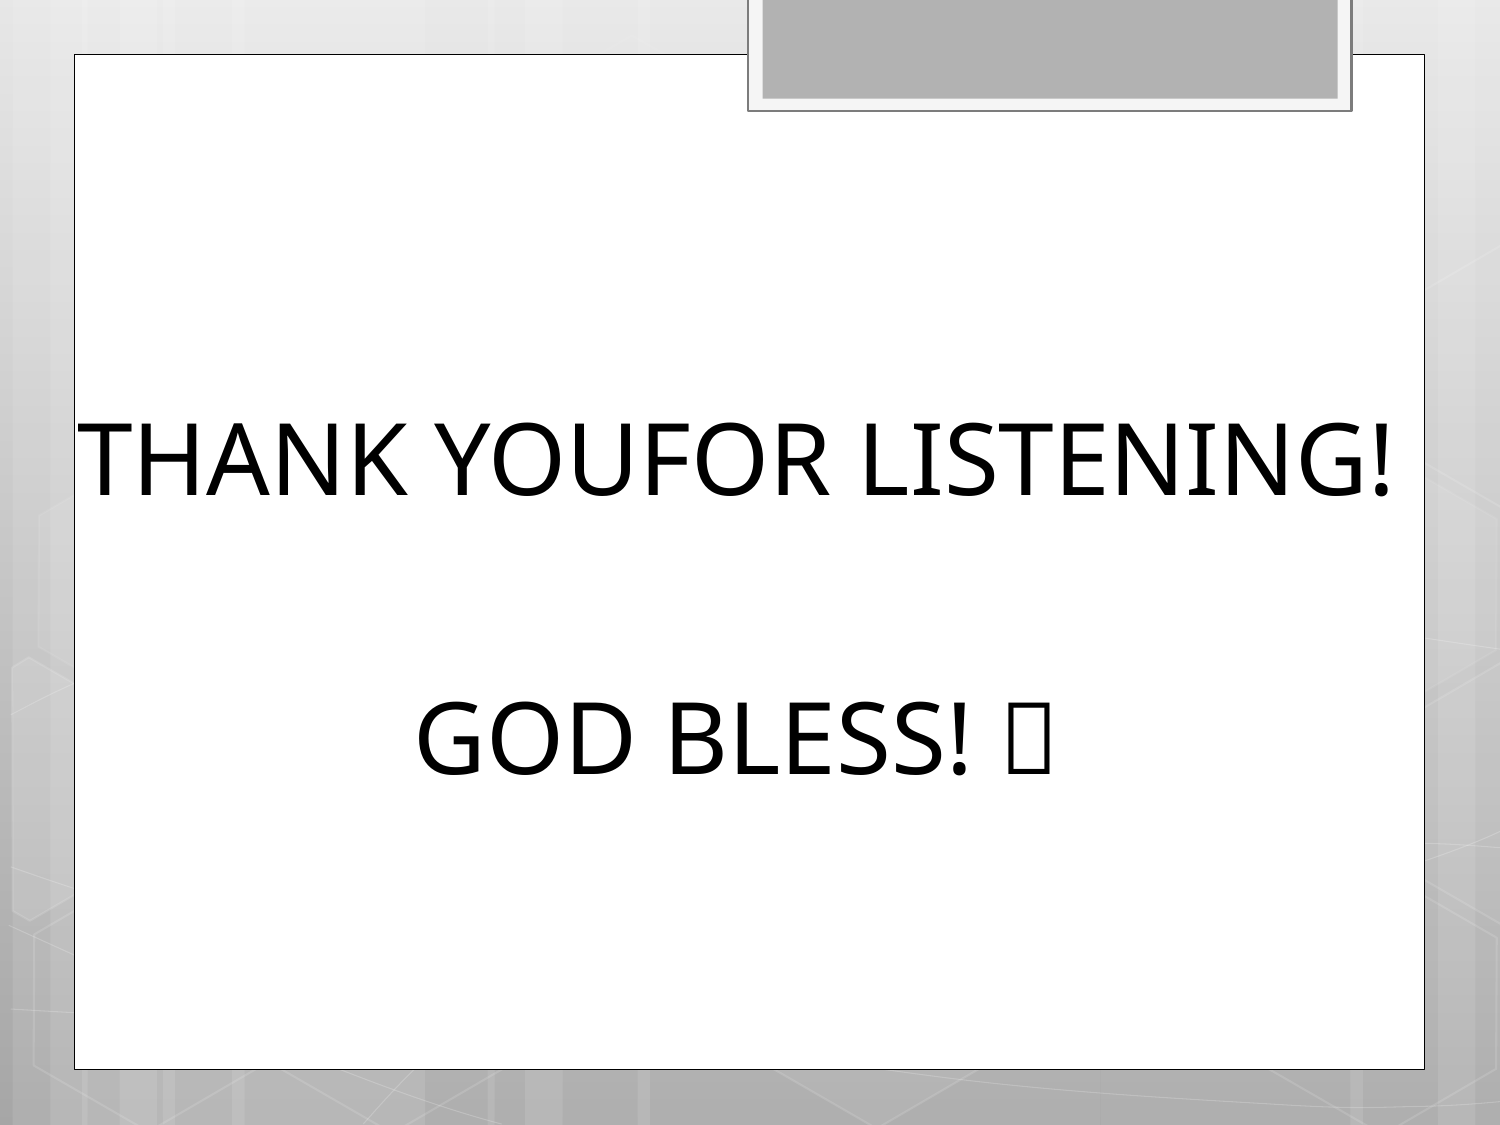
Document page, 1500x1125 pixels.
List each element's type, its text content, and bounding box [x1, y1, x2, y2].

list THANK YOUFOR LISTENING! GOD BLESS!  [0, 387, 1500, 964]
